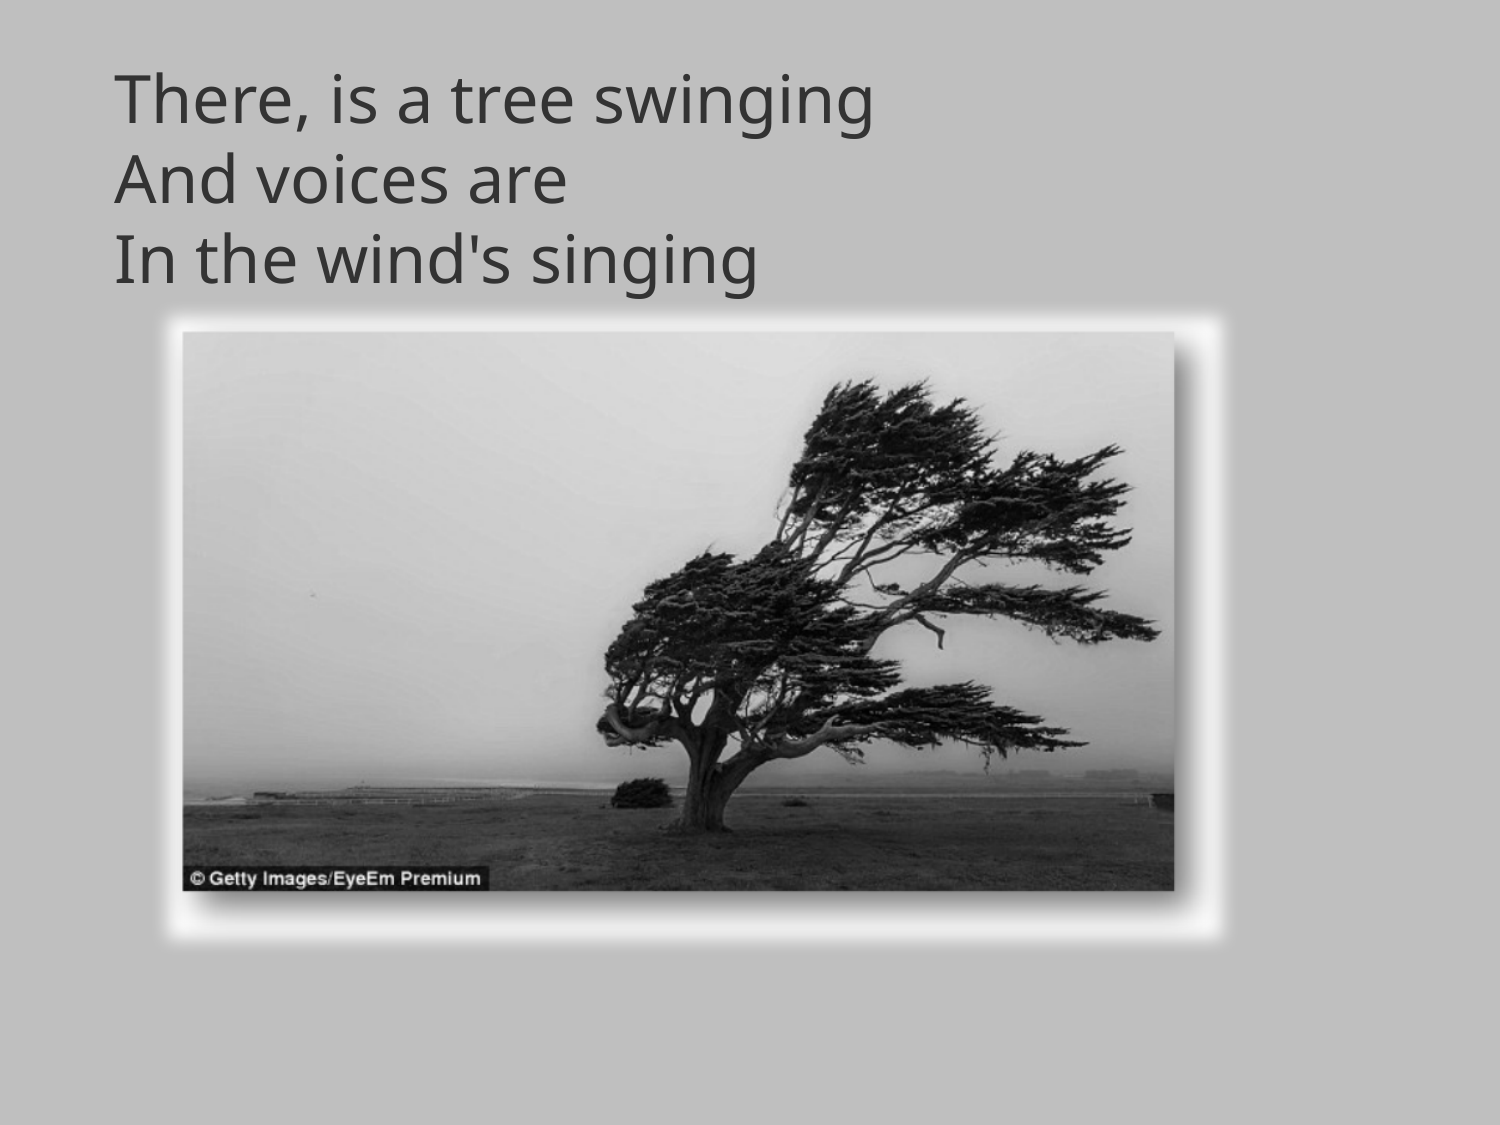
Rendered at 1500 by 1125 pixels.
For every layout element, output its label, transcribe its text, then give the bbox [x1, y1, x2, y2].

picture [149, 299, 1240, 957]
text_box There, is a tree swinging And voices are In the wind's singing [99, 49, 1175, 305]
